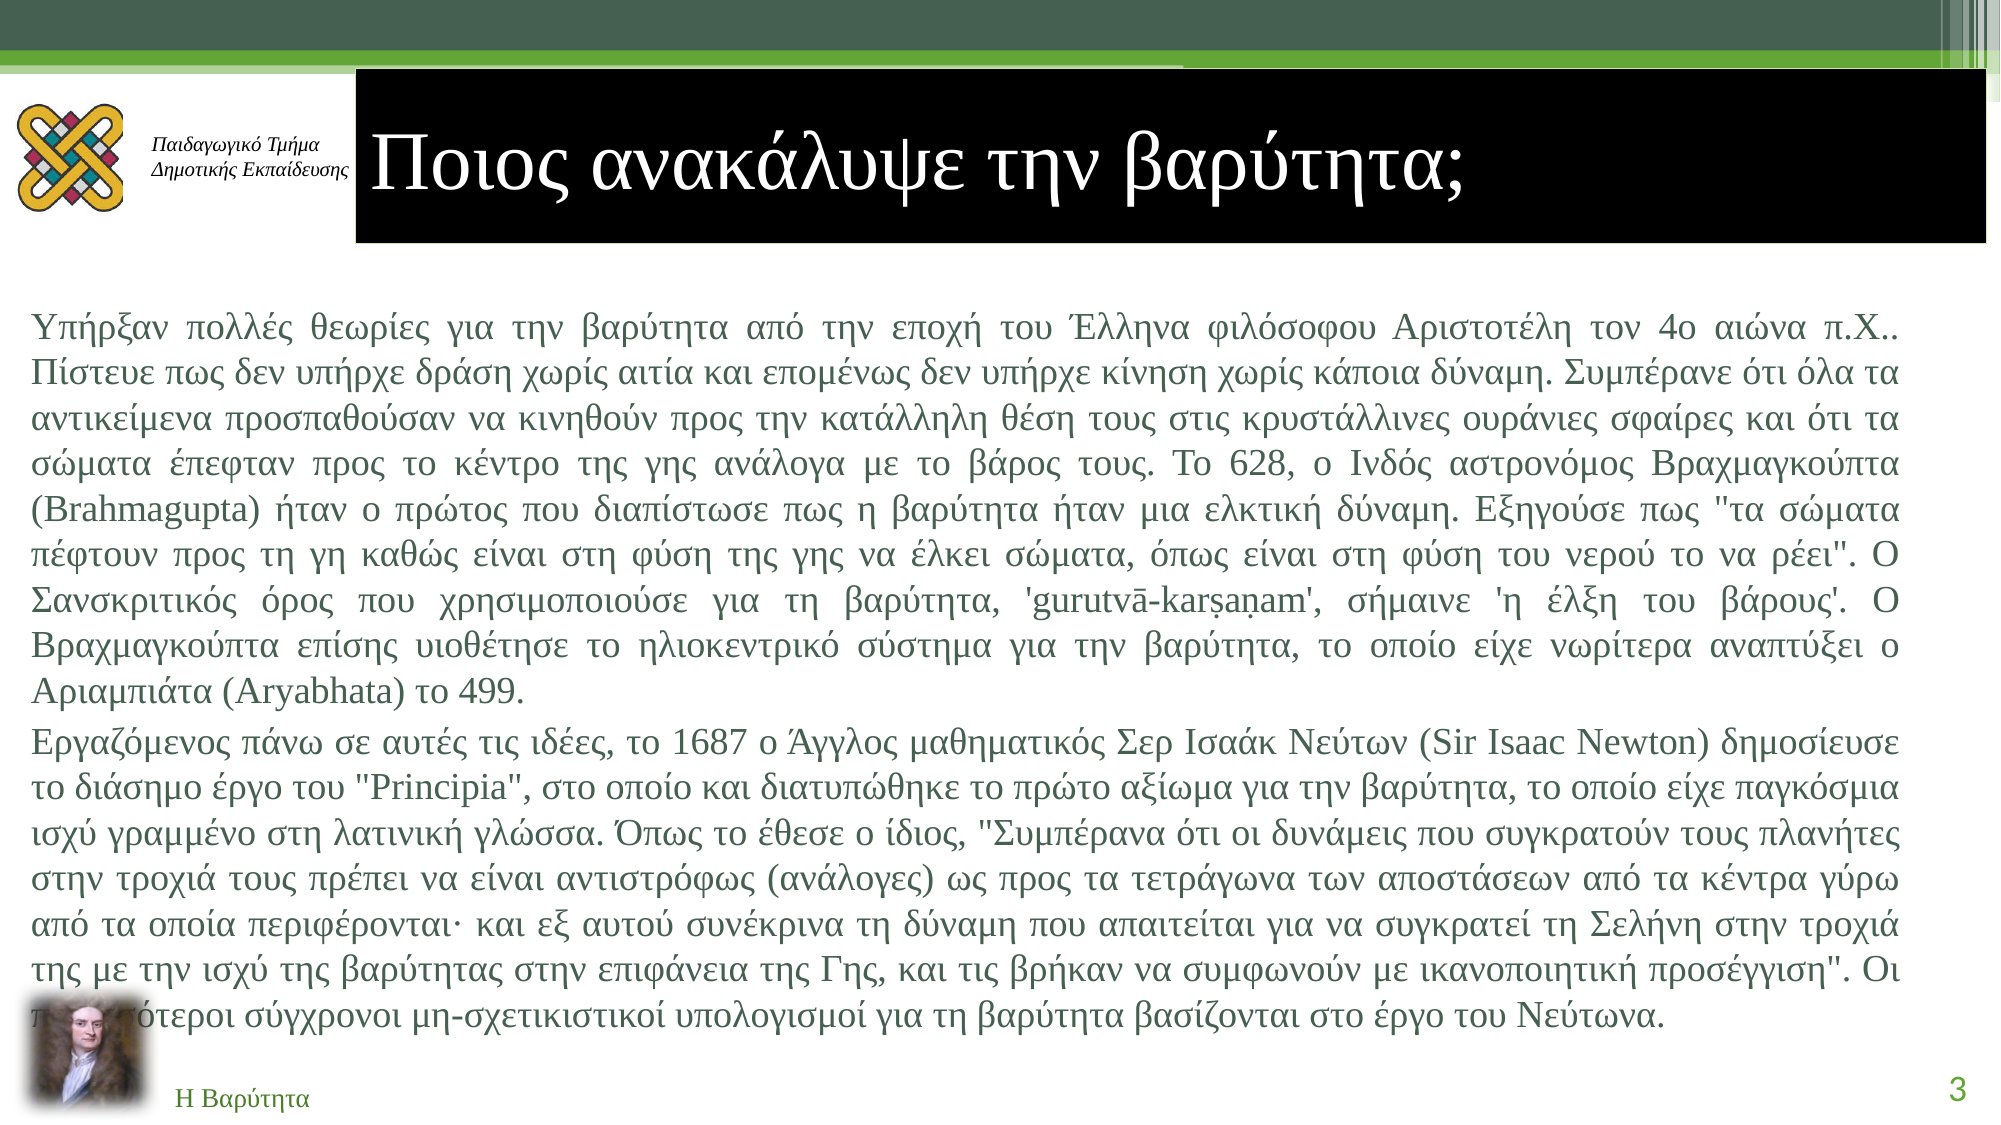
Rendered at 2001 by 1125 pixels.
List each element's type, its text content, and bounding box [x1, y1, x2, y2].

picture [13, 99, 123, 222]
footer Η Βαρύτητα [293, 1040, 451, 1117]
picture [0, 826, 293, 1125]
list Υπήρξαν πολλές θεωρίες για την βαρύτητα από την εποχή του Έλληνα φιλόσοφου Αριστοτέλη τον 4ο αιώνα π.Χ.. Πίστευε πως δεν υπήρχε δράση χωρίς αιτία και επομένως δεν υπήρχε κίνηση χωρίς κάποια δύναμη. Συμπέρανε ότι όλα τα αντικείμενα προσπαθούσαν να κινηθούν προς την κατάλληλη θέση τους στις κρυστάλλινες ουράνιες σφαίρες και ότι τα σώματα έπεφταν προς το κέντρο της γης ανάλογα με το βάρος τους. Το 628, ο Ινδός αστρονόμος Βραχμαγκούπτα (Brahmagupta) ήταν ο πρώτος που διαπίστωσε πως η βαρύτητα ήταν μια ελκτική δύναμη. Εξηγούσε πως "τα σώματα πέφτουν προς τη γη καθώς είναι στη φύση της γης να έλκει σώματα, όπως είναι στη φύση του νερού το να ρέει". Ο Σανσκριτικός όρος που χρησιμοποιούσε για τη βαρύτητα, 'gurutvā-karṣaṇam', σήμαινε 'η έλξη του βάρους'. Ο Βραχμαγκούπτα επίσης υιοθέτησε το ηλιοκεντρικό σύστημα για την βαρύτητα, το οποίο είχε νωρίτερα αναπτύξει ο Αριαμπιάτα (Aryabhata) το 499. Εργαζόμενος πάνω σε αυτές τις ιδέες, το 1687 ο Άγγλος μαθηματικός Σερ Ισαάκ Νεύτων (Sir Isaac Newton) δημοσίευσε το διάσημο έργο του "Principia", στο οποίο και διατυπώθηκε το πρώτο αξίωμα για την βαρύτητα, το οποίο είχε παγκόσμια ισχύ γραμμένο στη λατινική γλώσσα. Όπως το έθεσε ο ίδιος, "Συμπέρανα ότι οι δυνάμεις που συγκρατούν τους πλανήτες στην τροχιά τους πρέπει να είναι αντιστρόφως (ανάλογες) ως προς τα τετράγωνα των αποστάσεων από τα κέντρα γύρω από τα οποία περιφέρονται· και εξ αυτού συνέκρινα τη δύναμη που απαιτείται για να συγκρατεί τη Σελήνη στην τροχιά της με την ισχύ της βαρύτητας στην επιφάνεια της Γης, και τις βρήκαν να συμφωνούν με ικανοποιητική προσέγγιση". Οι περισσότεροι σύγχρονοι μη-σχετικιστικοί υπολογισμοί για τη βαρύτητα βασίζονται στο έργο του Νεύτωνα. [0, 293, 1915, 1057]
title Ποιος ανακάλυψε την βαρύτητα; [355, 68, 1987, 244]
text_box Παιδαγωγικό Τμήμα Δημοτικής Εκπαίδευσης [136, 123, 364, 188]
text_box 3 [1915, 1056, 2000, 1116]
